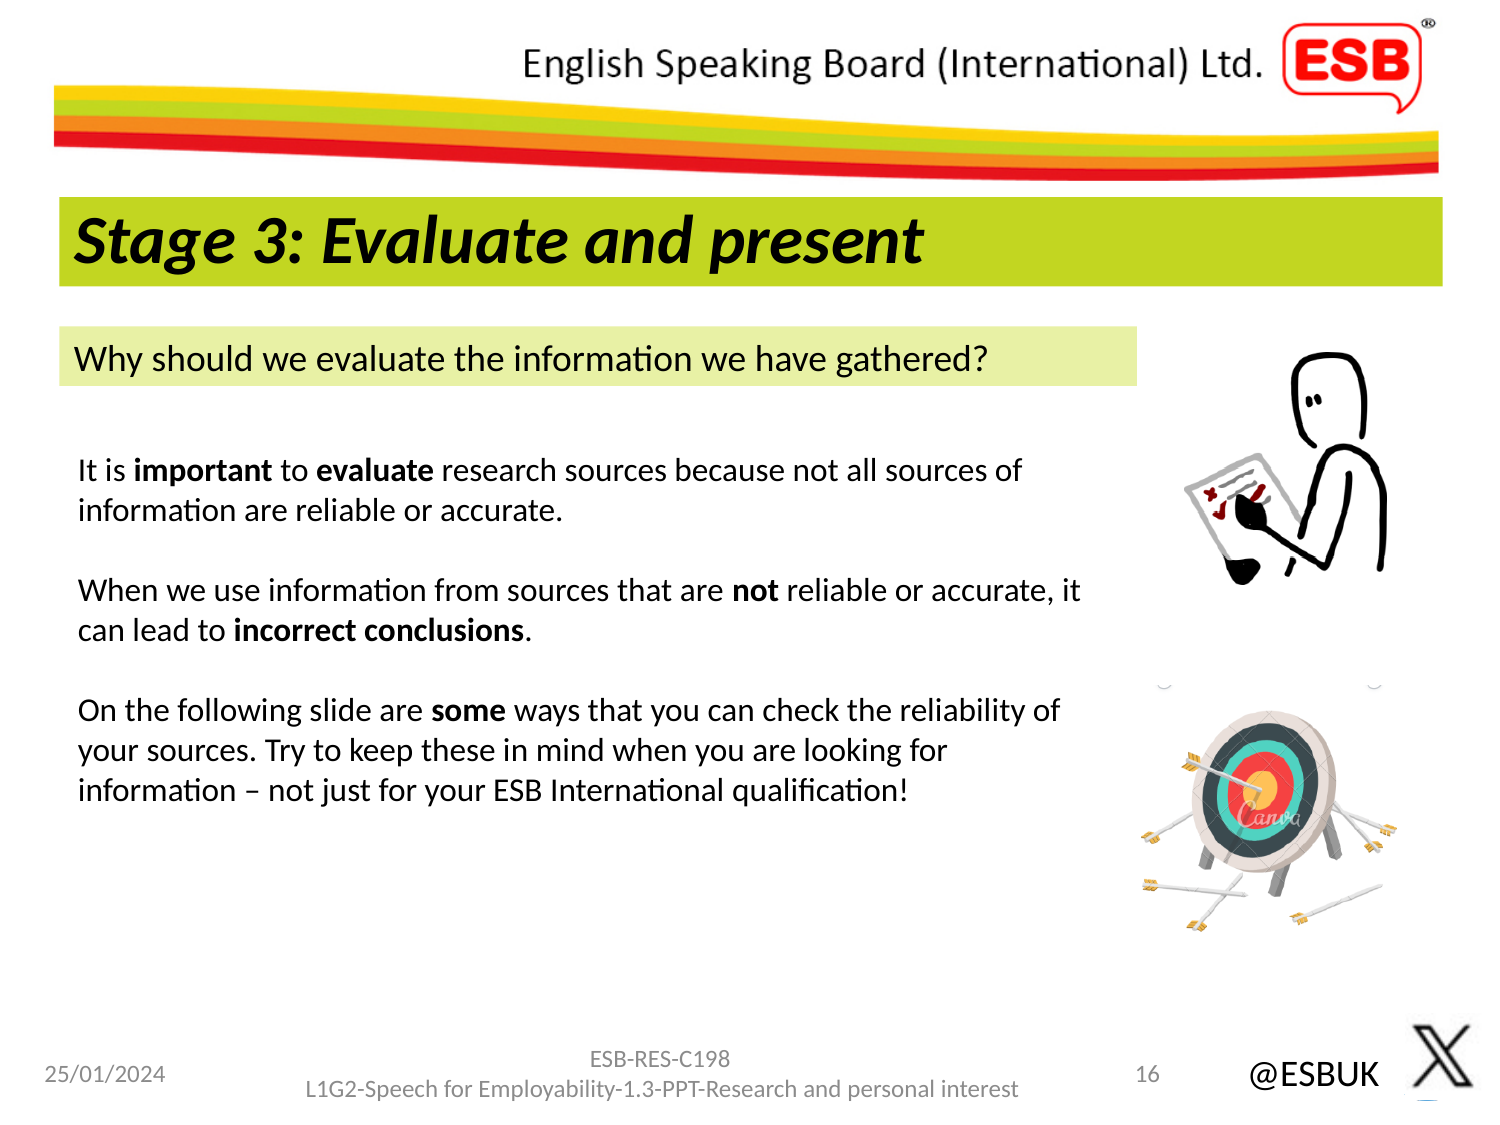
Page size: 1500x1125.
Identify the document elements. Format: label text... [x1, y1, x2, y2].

picture [1137, 291, 1443, 646]
text_box Stage 3: Evaluate and present [59, 197, 1443, 287]
picture [1404, 1013, 1485, 1101]
text_box It is important to evaluate research sources because not all sources of information are reliable or accurate. When we use information from sources that are not reliable or accurate, it can lead to incorrect conclusions. On the following slide are some ways that you can check the reliability of your sources. Try to keep these in mind when you are looking for information – not just for your ESB International qualification! [63, 441, 1104, 816]
text_box Why should we evaluate the information we have gathered? [59, 326, 1137, 386]
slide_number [29, 1042, 286, 1103]
picture [1103, 685, 1424, 945]
slide_number 16 [930, 1042, 1176, 1103]
footer ESB-RES-C198 L1G2-Speech for Employability-1.3-PPT-Research and personal interest [286, 1042, 930, 1103]
picture [0, 0, 1500, 189]
